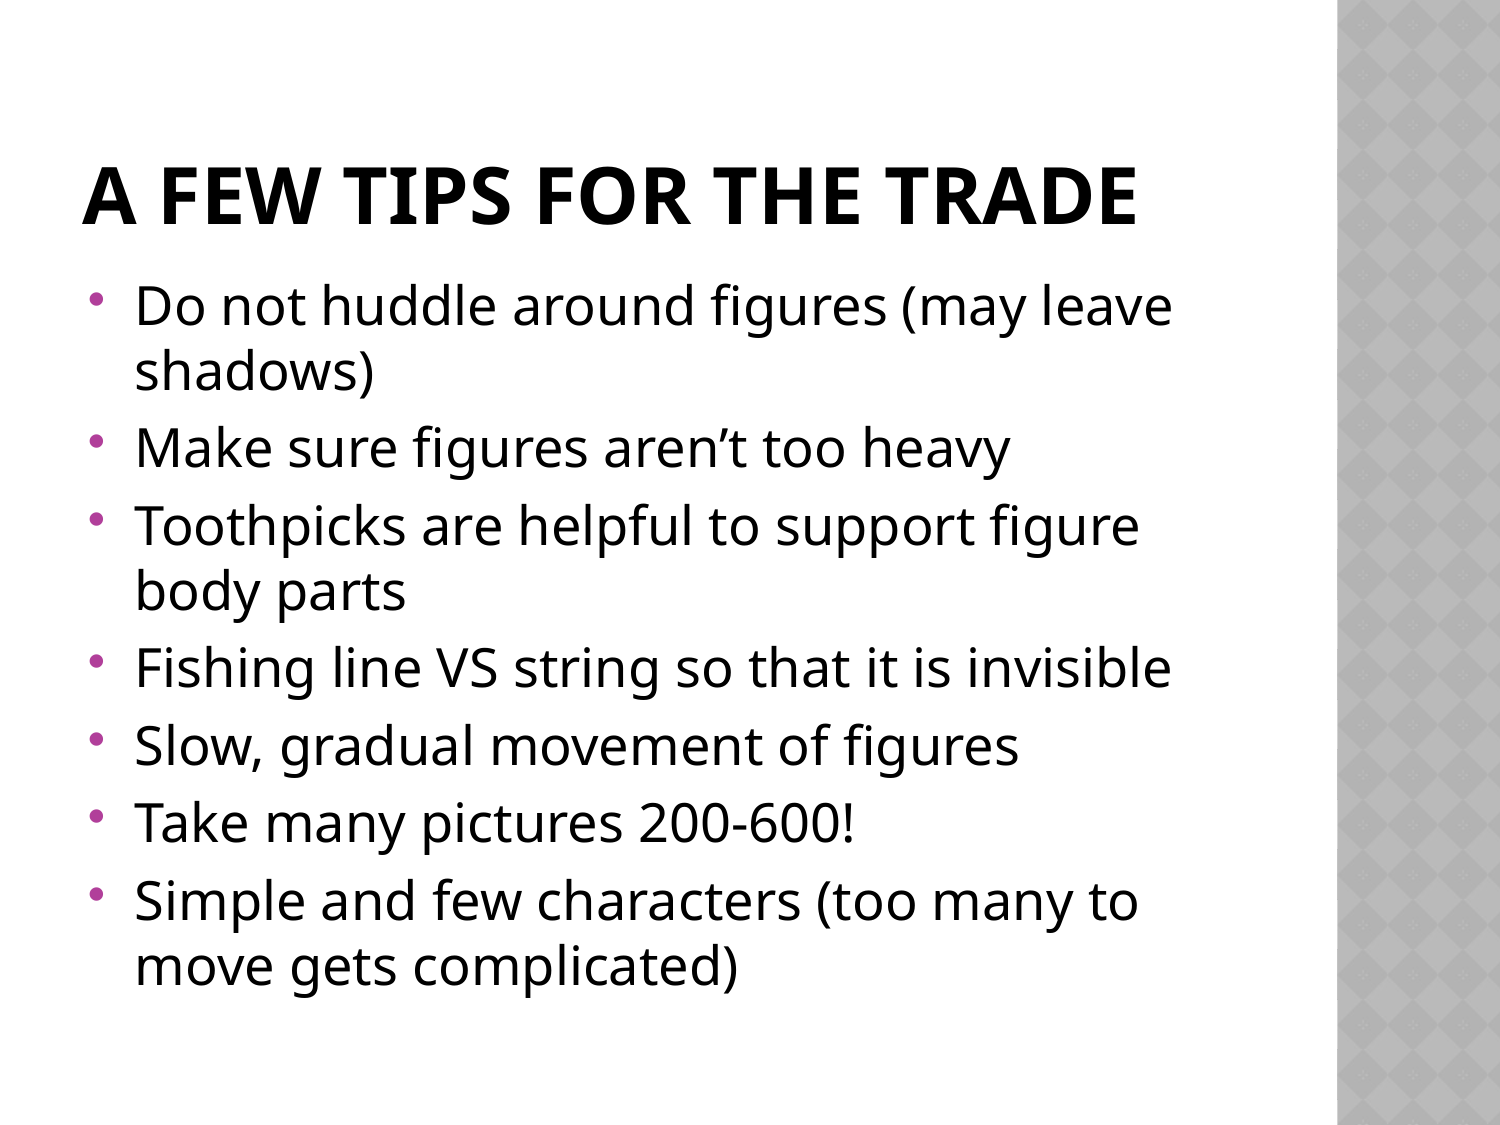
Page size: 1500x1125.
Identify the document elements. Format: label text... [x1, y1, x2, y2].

list Do not huddle around figures (may leave shadows) Make sure figures aren’t too heavy Toothpicks are helpful to support figure body parts Fishing line VS string so that it is invisible Slow, gradual movement of figures Take many pictures 200-600! Simple and few characters (too many to move gets complicated) [75, 264, 1263, 1059]
title A few tips for the trade [75, 52, 1263, 240]
